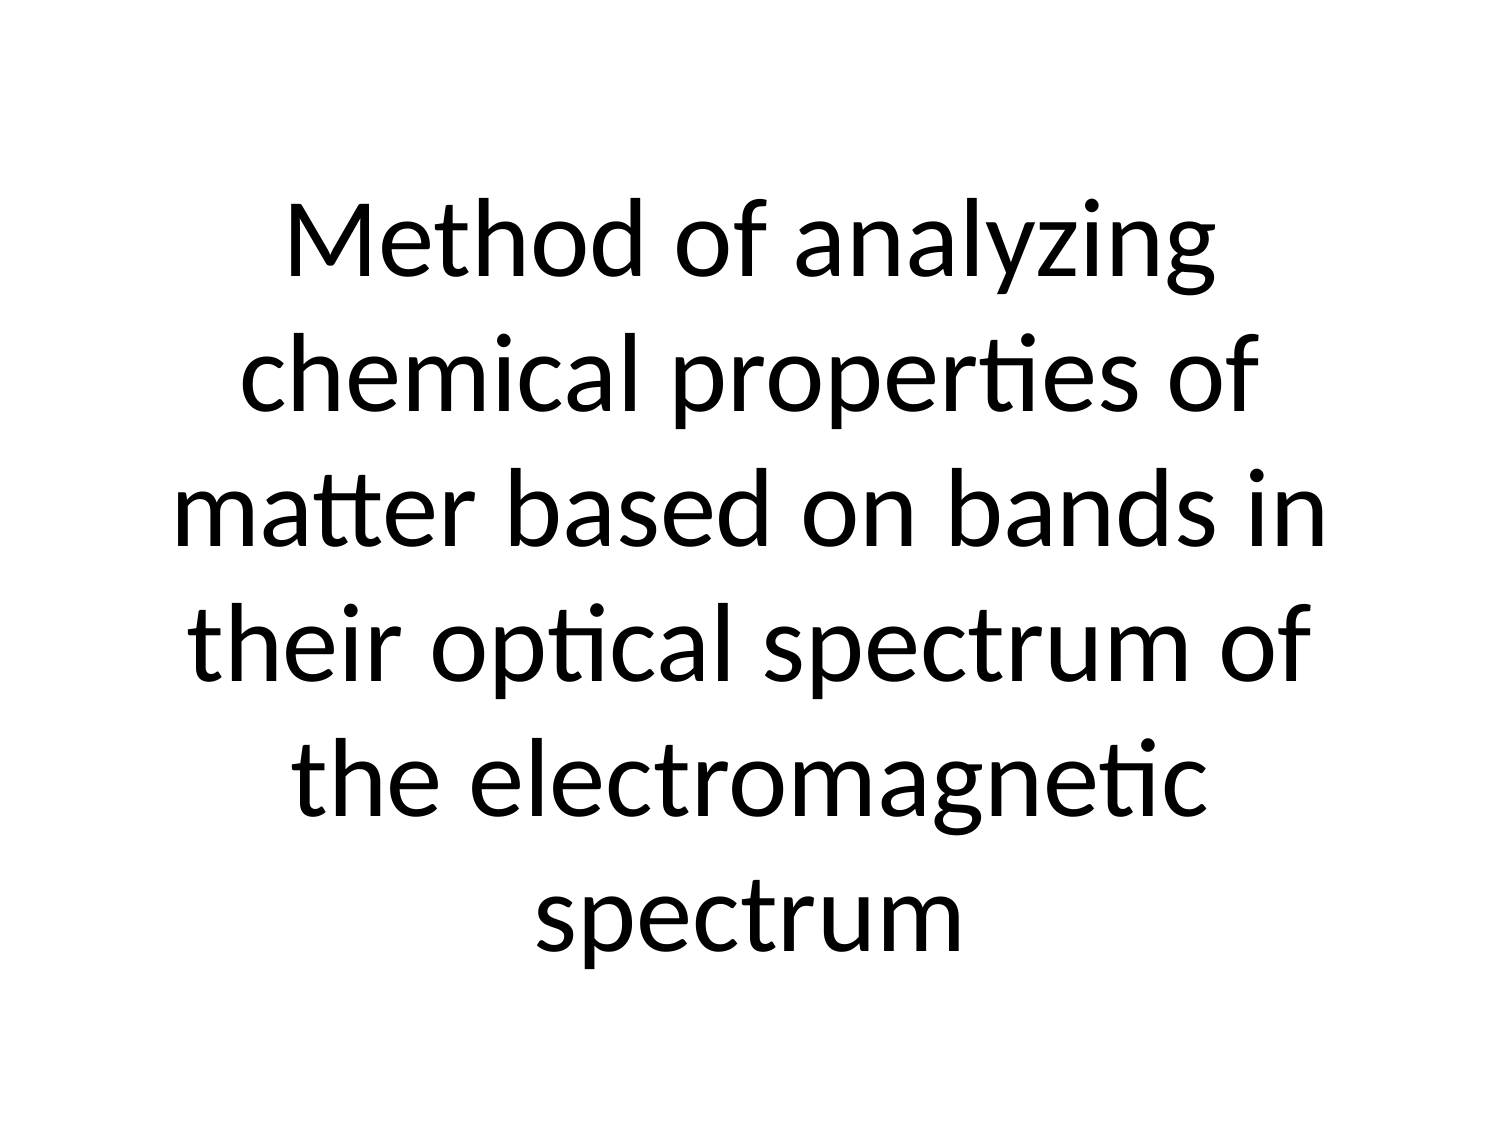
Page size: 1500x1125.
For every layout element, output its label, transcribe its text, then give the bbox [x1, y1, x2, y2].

title Method of analyzing chemical properties of matter based on bands in their optical spectrum of the electromagnetic spectrum [112, 50, 1388, 1088]
